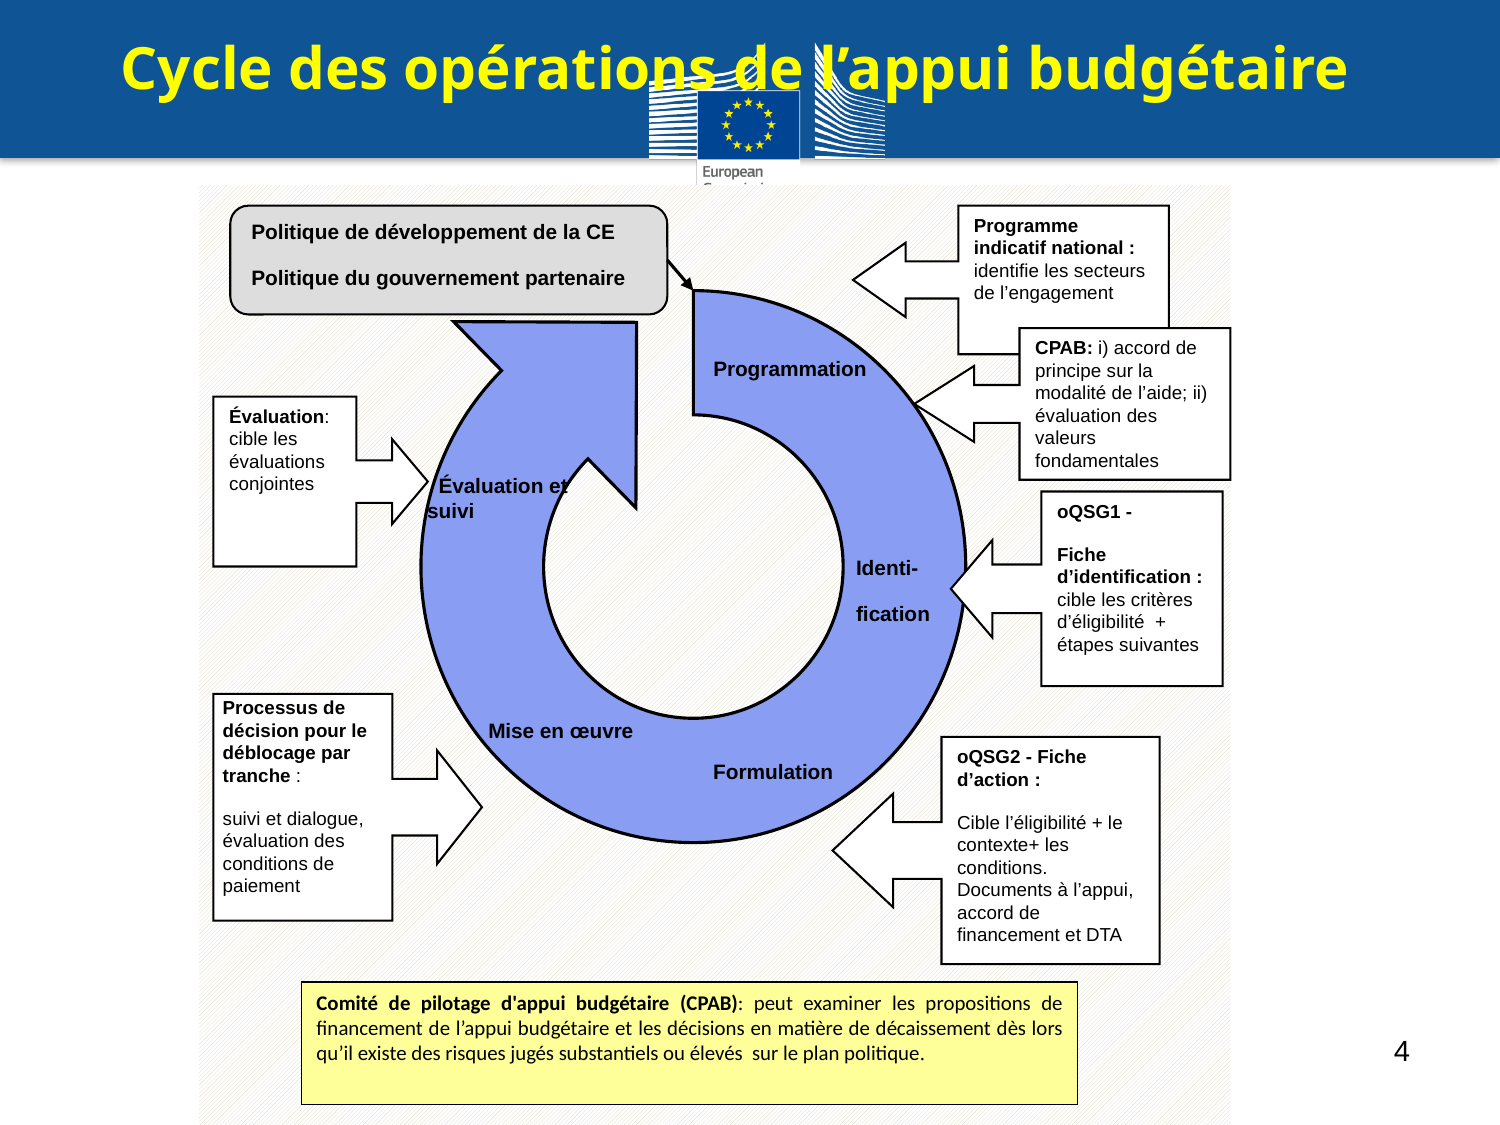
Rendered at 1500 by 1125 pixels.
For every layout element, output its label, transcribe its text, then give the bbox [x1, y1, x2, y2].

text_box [198, 184, 1231, 1125]
title Cycle des opérations de l’appui budgétaire [46, 34, 1398, 97]
slide_number 4 [1236, 1024, 1426, 1103]
picture [649, 97, 885, 184]
